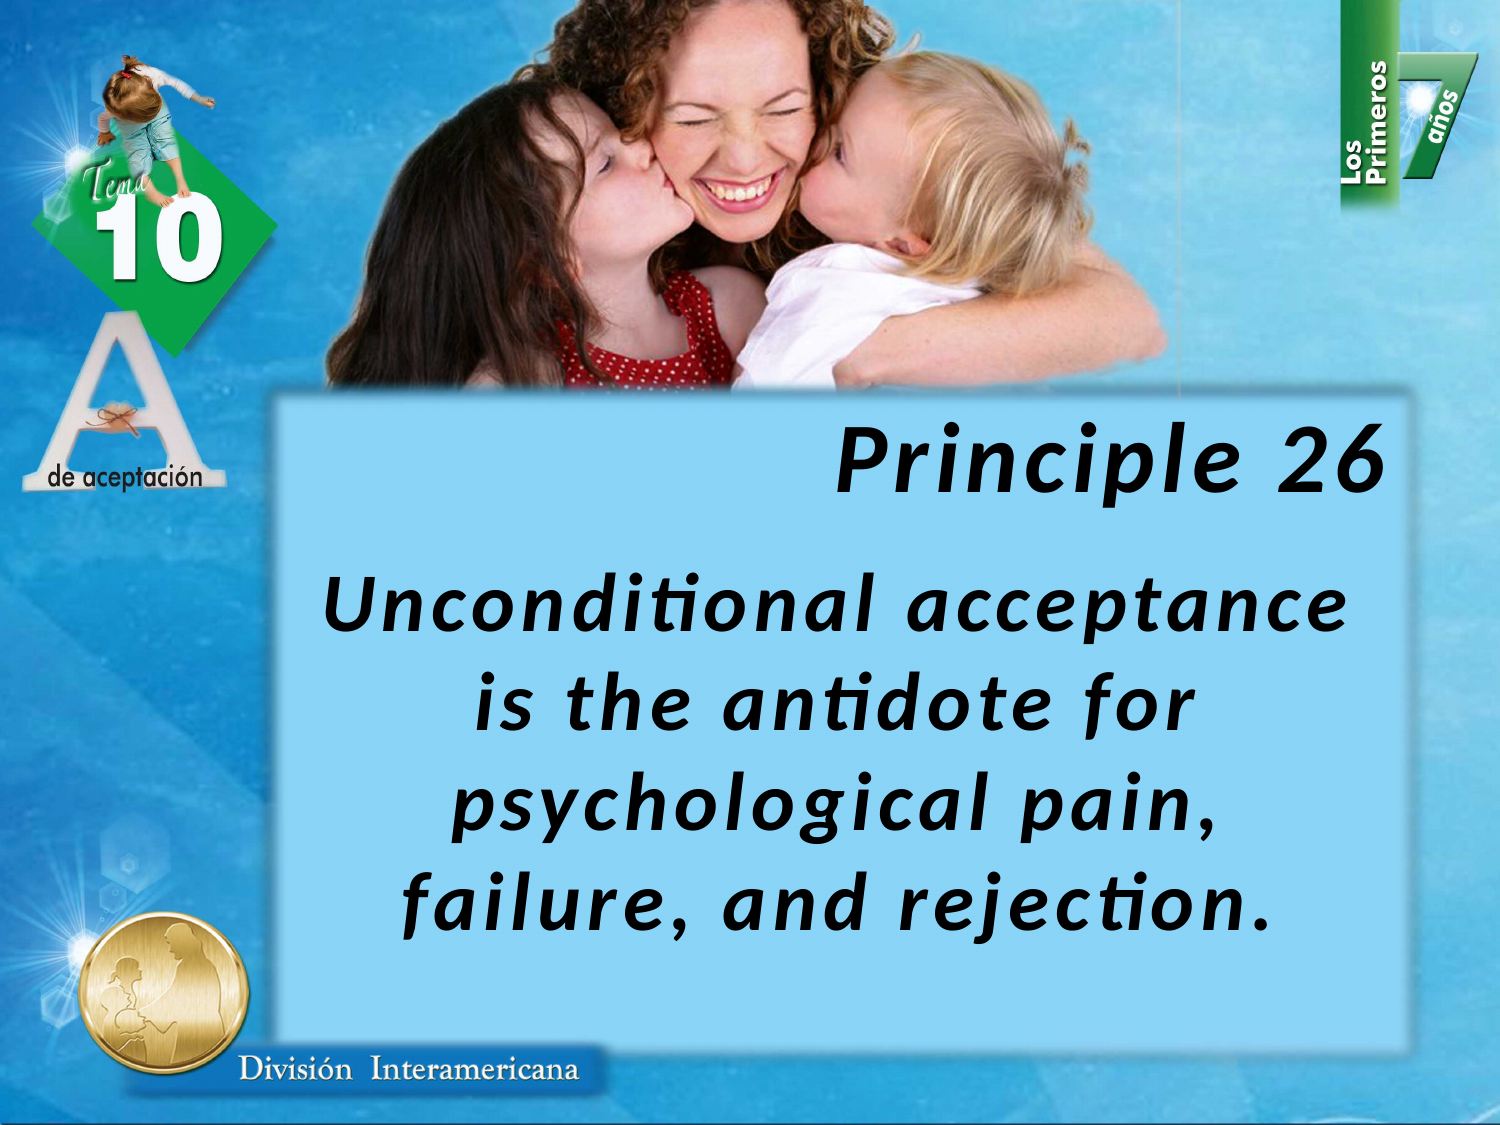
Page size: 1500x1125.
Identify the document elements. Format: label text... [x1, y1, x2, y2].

text_box Principle 26 Unconditional acceptance is the antidote for psychological pain, failure, and rejection. [277, 385, 1400, 955]
picture [0, 0, 1500, 1125]
